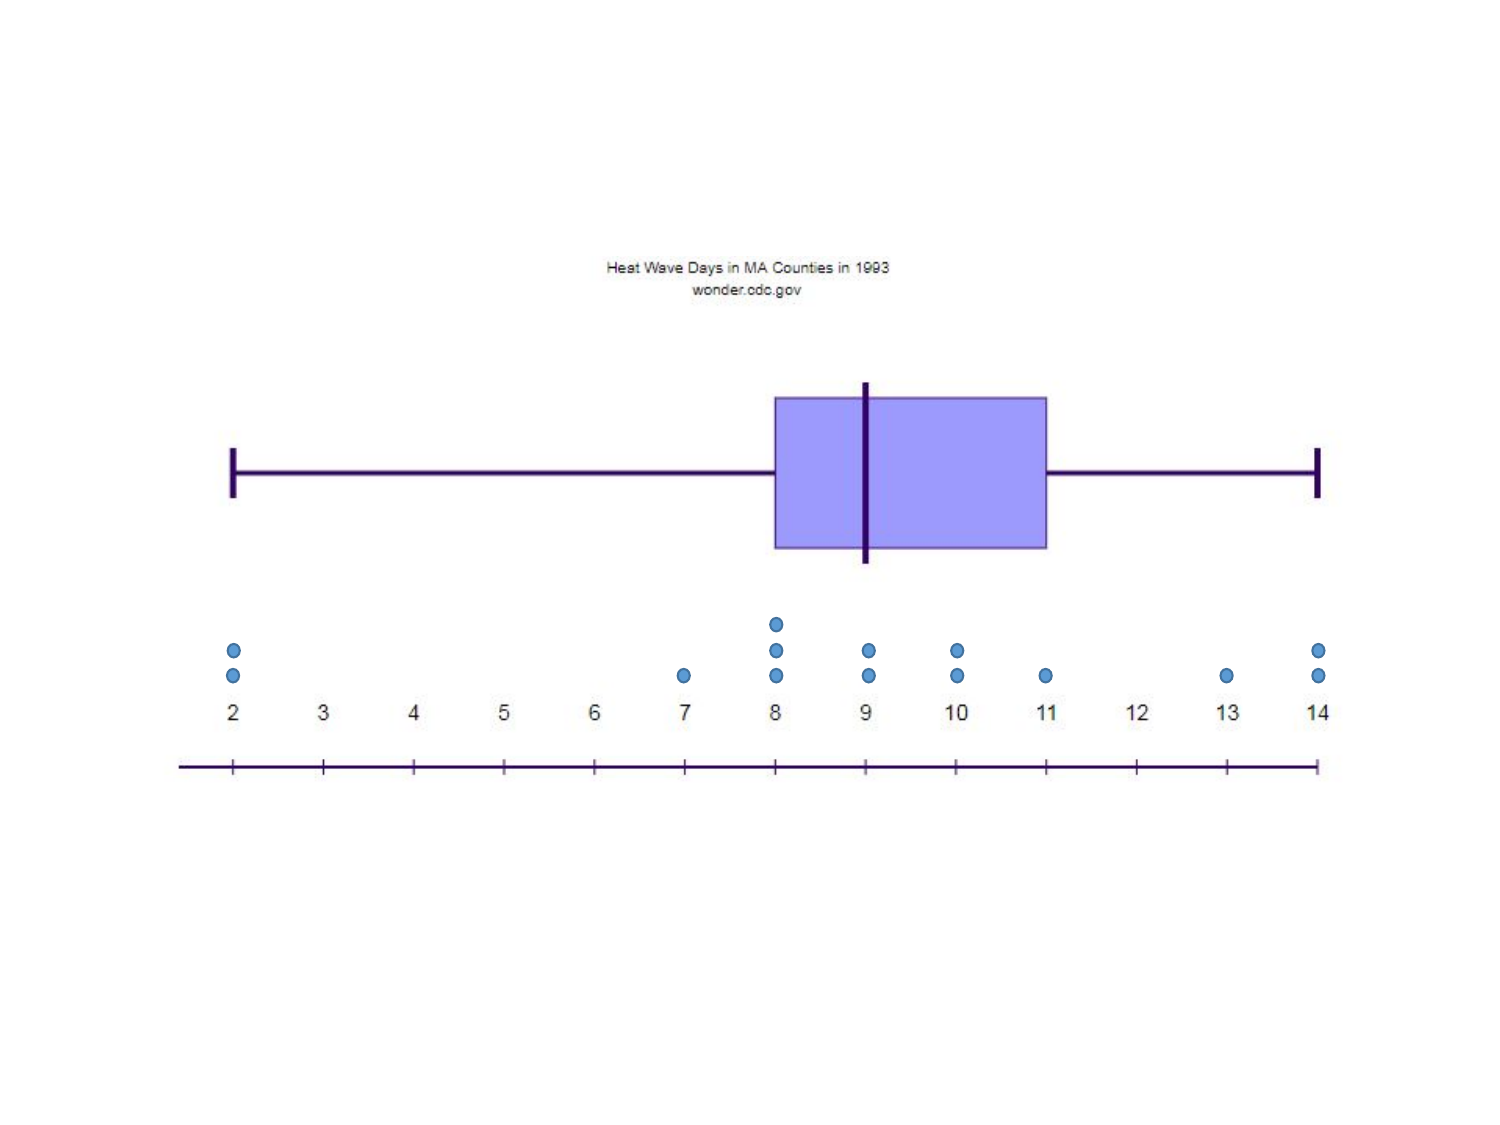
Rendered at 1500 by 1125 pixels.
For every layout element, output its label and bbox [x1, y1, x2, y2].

picture [140, 256, 1360, 869]
